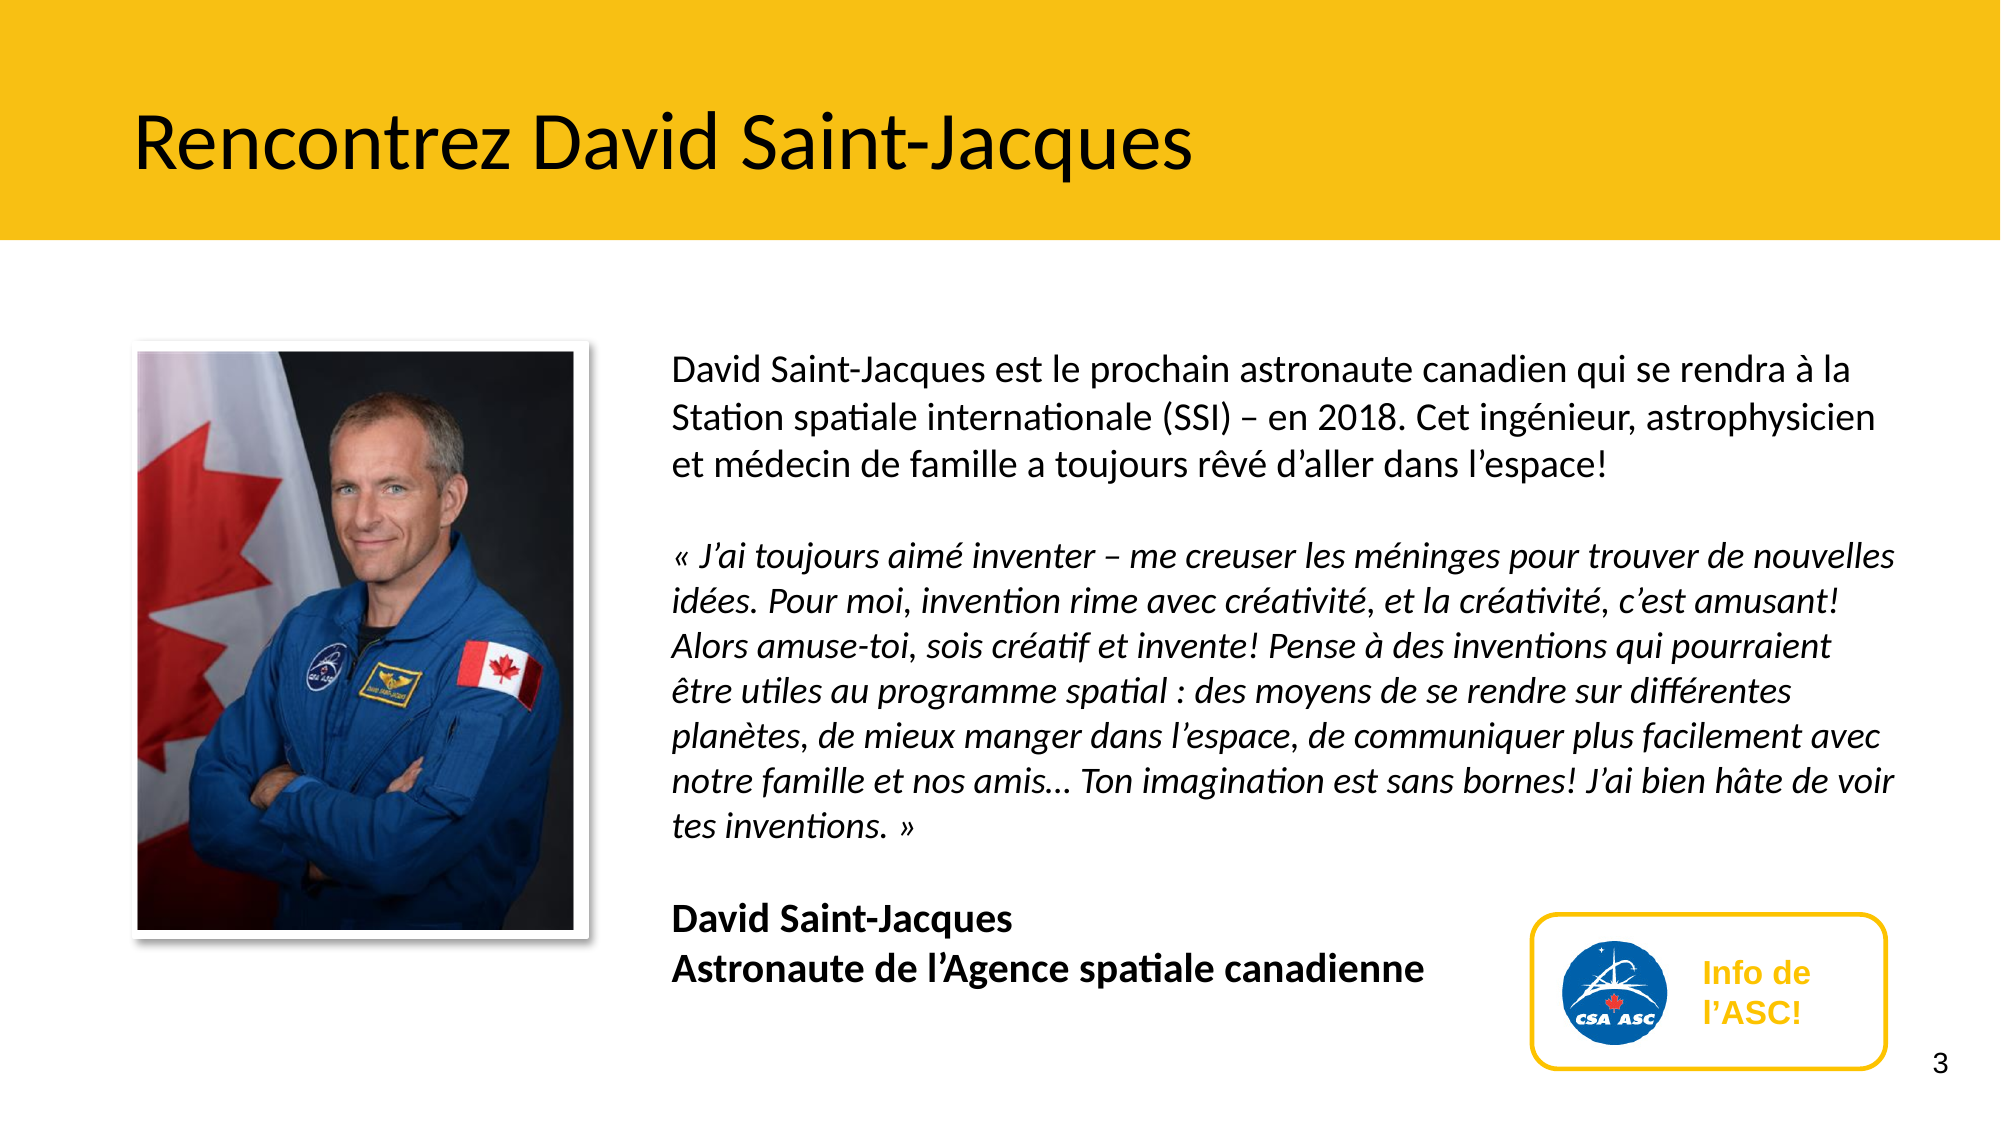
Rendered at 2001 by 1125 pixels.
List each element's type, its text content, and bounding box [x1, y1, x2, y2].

text_box Info de l’ASC! [1687, 943, 1928, 1040]
picture [1556, 936, 1670, 1050]
text_box David Saint-Jacques est le prochain astronaute canadien qui se rendra à la Station spatiale internationale (SSI) ̶ en 2018. Cet ingénieur, astrophysicien et médecin de famille a toujours rêvé d’aller dans l’espace! « J’ai toujours aimé inventer ̶ me creuser les méninges pour trouver de nouvelles idées. Pour moi, invention rime avec créativité, et la créativité, c’est amusant! Alors amuse-toi, sois créatif et invente! Pense à des inventions qui pourraient être utiles au programme spatial : des moyens de se rendre sur différentes planètes, de mieux manger dans l’espace, de communiquer plus facilement avec notre famille et nos amis… Ton imagination est sans bornes! J’ai bien hâte de voir tes inventions. » David Saint-Jacques Astronaute de l’Agence spatiale canadienne [656, 328, 1914, 1039]
text_box [1531, 914, 1886, 1069]
picture [135, 344, 585, 936]
title Rencontrez David Saint-Jacques [118, 59, 1844, 225]
text_box 3 [1899, 1029, 1964, 1100]
